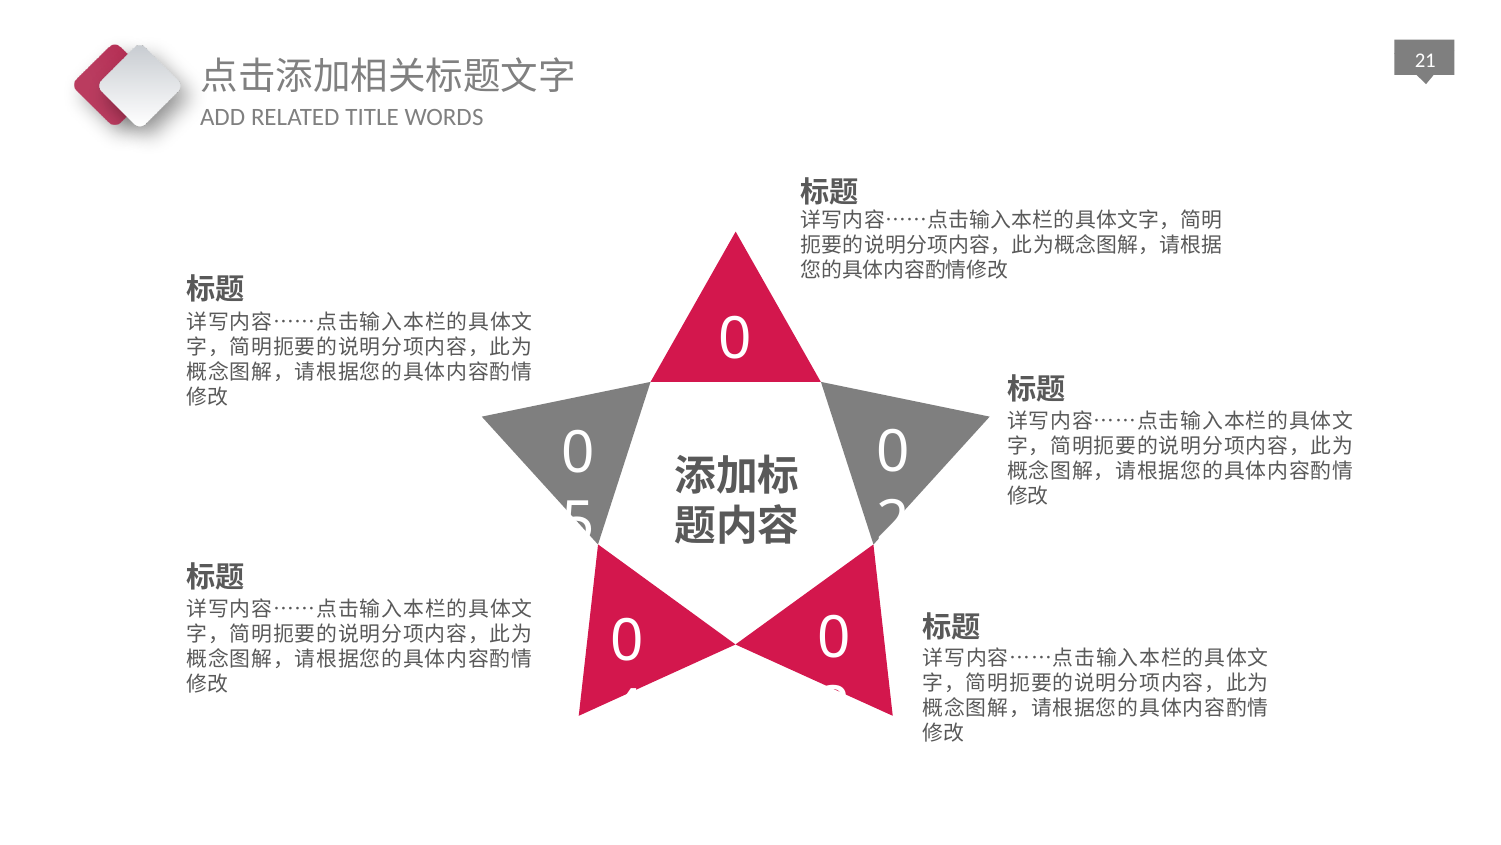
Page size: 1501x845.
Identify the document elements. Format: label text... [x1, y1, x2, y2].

text_box 添加标题内容 [655, 449, 819, 550]
text_box 04 [598, 601, 657, 742]
text_box 标题 [186, 558, 384, 594]
text_box 标题 [186, 270, 364, 306]
text_box 详写内容……点击输入本栏的具体文字，简明扼要的说明分项内容，此为概念图解，请根据您的具体内容酌情修改 [800, 206, 1223, 282]
text_box 03 [804, 599, 864, 740]
text_box 标题 [800, 173, 1008, 209]
text_box [820, 381, 990, 513]
text_box 详写内容……点击输入本栏的具体文字，简明扼要的说明分项内容，此为概念图解，请根据您的具体内容酌情修改 [1007, 407, 1354, 508]
text_box 05 [549, 414, 608, 555]
text_box [651, 231, 821, 382]
text_box [481, 381, 651, 514]
text_box [735, 551, 893, 716]
text_box 标题 [1007, 370, 1215, 406]
text_box 01 [706, 300, 765, 441]
text_box 详写内容……点击输入本栏的具体文字，简明扼要的说明分项内容，此为概念图解，请根据您的具体内容酌情修改 [186, 595, 533, 696]
text_box 详写内容……点击输入本栏的具体文字，简明扼要的说明分项内容，此为概念图解，请根据您的具体内容酌情修改 [922, 644, 1269, 745]
text_box [578, 551, 735, 716]
picture [89, 35, 190, 136]
text_box 详写内容……点击输入本栏的具体文字，简明扼要的说明分项内容，此为概念图解，请根据您的具体内容酌情修改 [186, 308, 533, 409]
text_box 02 [863, 412, 923, 553]
text_box 标题 [922, 608, 1130, 644]
